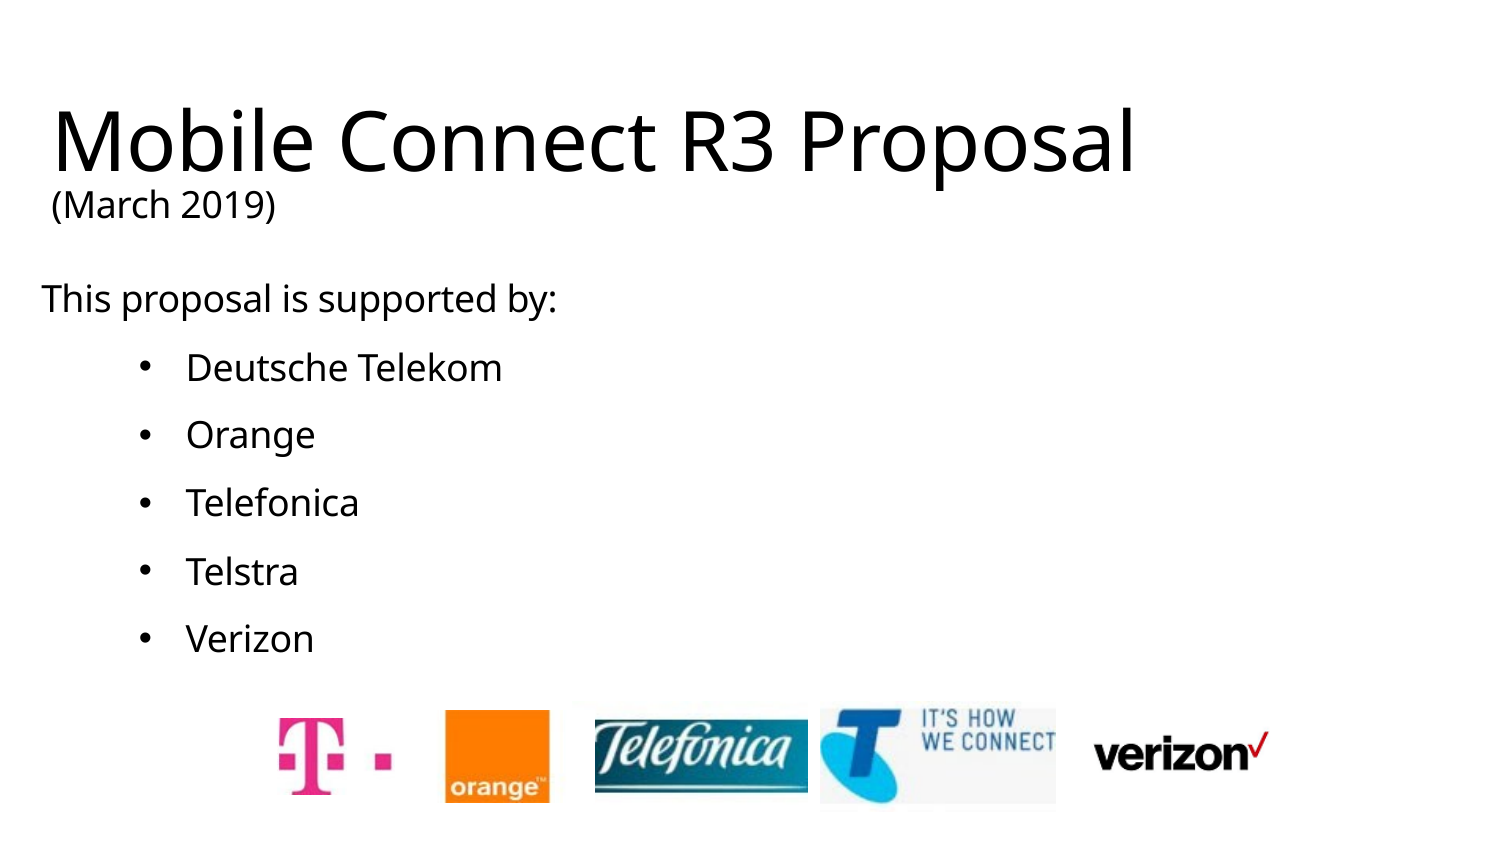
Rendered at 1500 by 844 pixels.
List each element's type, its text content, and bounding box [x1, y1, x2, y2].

text_box This proposal is supported by: Deutsche Telekom Orange Telefonica Telstra Verizon [41, 280, 1439, 623]
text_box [277, 692, 1297, 821]
title Mobile Connect R3 Proposal (March 2019) [51, 103, 1329, 233]
